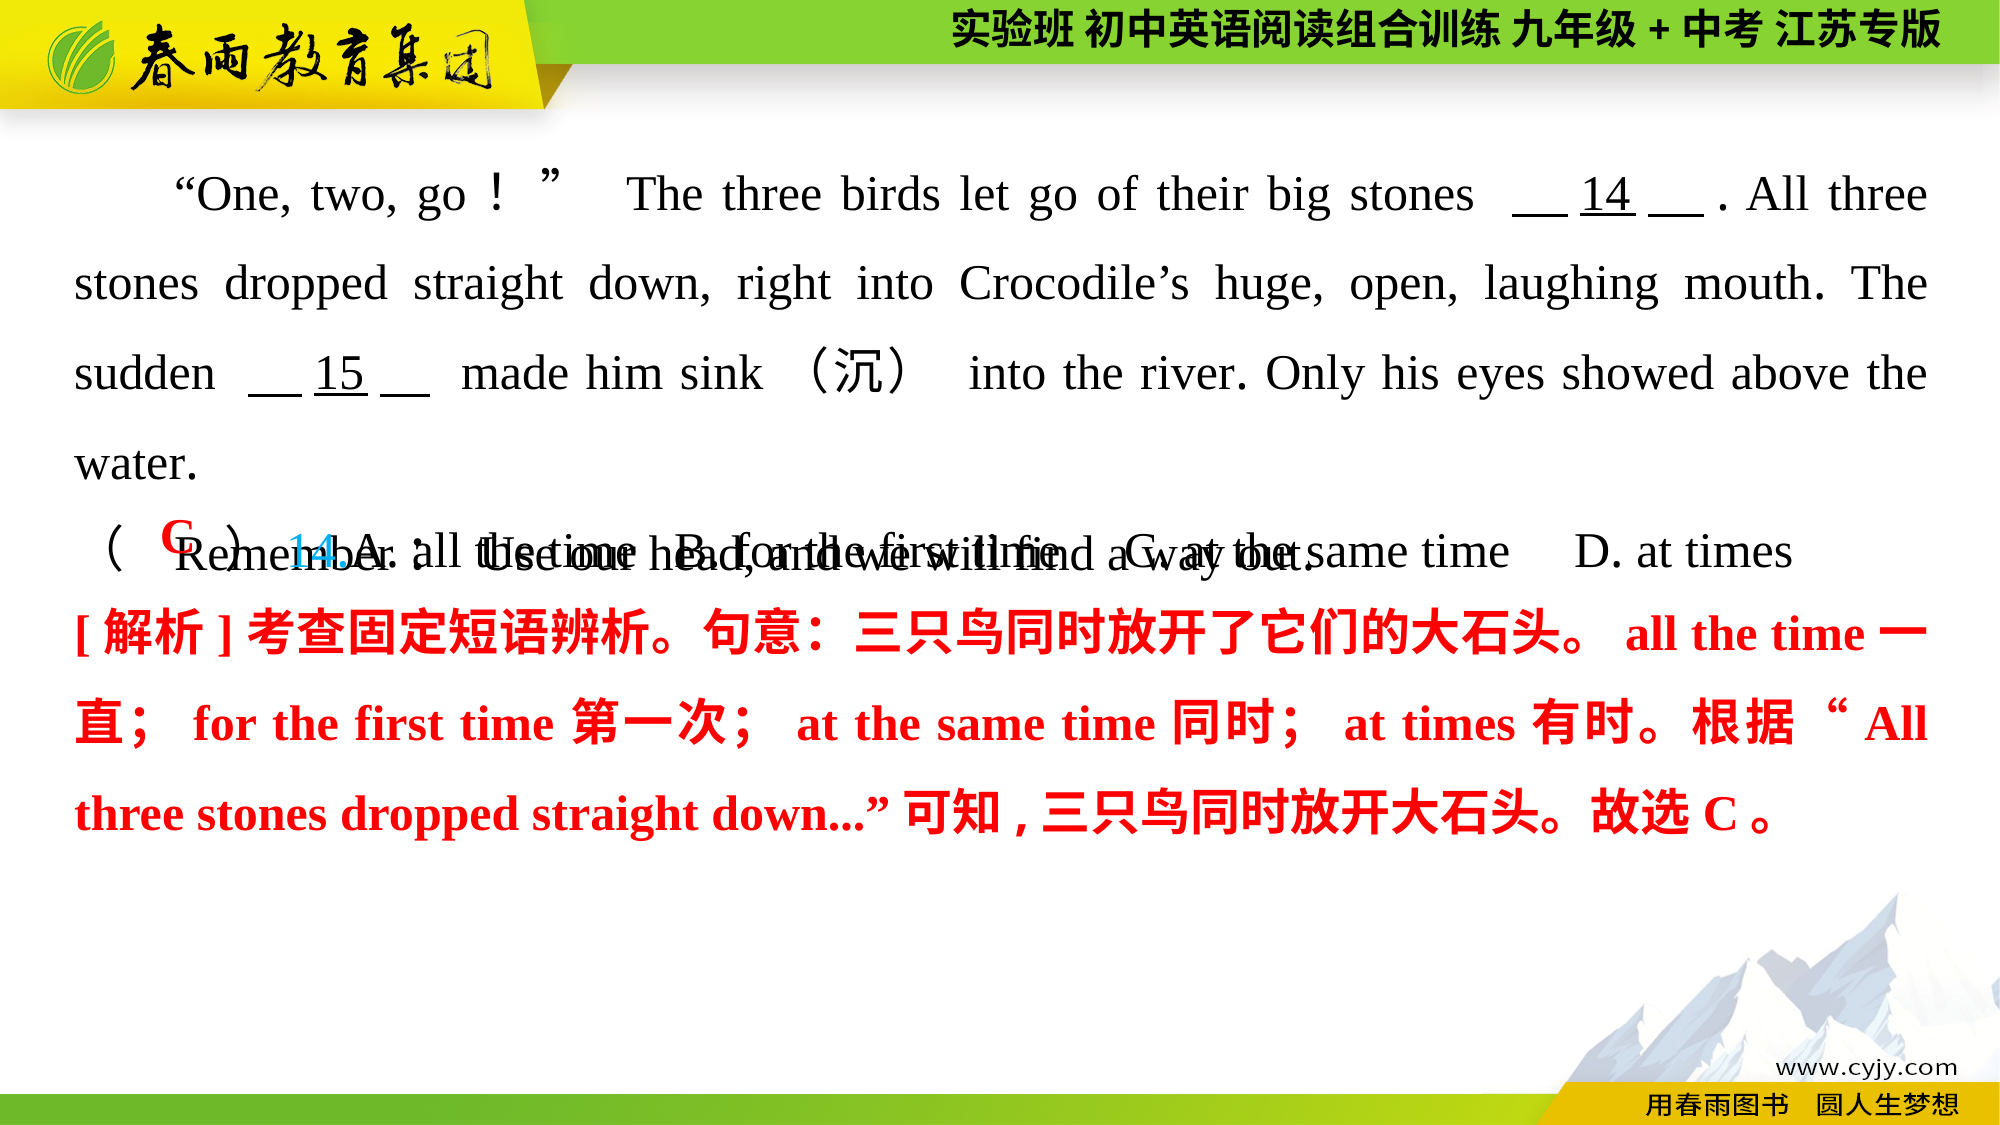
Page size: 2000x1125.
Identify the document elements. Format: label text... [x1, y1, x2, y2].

list “One, two, go！” The three birds let go of their big stones 14 . All three stones dropped straight down, right into Crocodile’s huge, open, laughing mouth. The sudden 15 made him sink（沉） into the river. Only his eyes showed above the water. Remember： Use our head, and we will find a way out. [59, 122, 1944, 479]
picture [0, 0, 2000, 1125]
text_box C [145, 496, 212, 562]
text_box （ ）14.A. all the time B. for the first time C. at the same time D. at times [59, 479, 1944, 562]
text_box [解析]考查固定短语辨析。句意：三只鸟同时放开了它们的大石头。all the time一直；for the first time第一次；at the same time同时；at times有时。根据“All three stones dropped straight down...”可知,三只鸟同时放开大石头。故选C。 [59, 562, 1944, 848]
